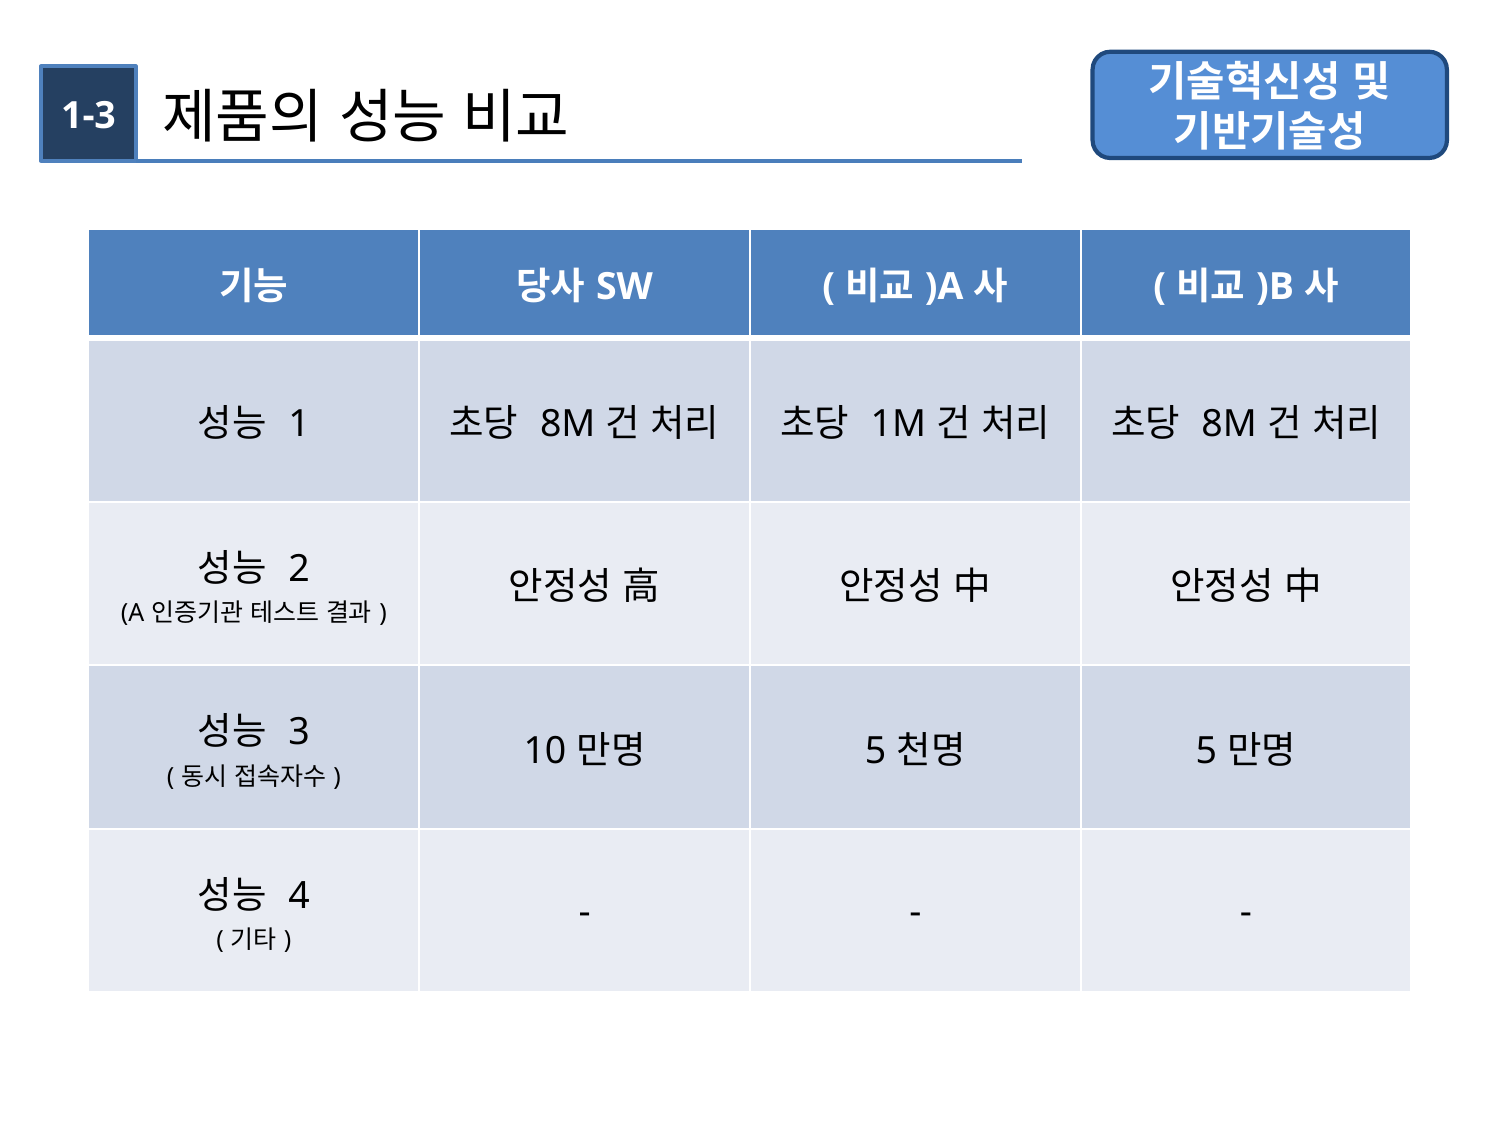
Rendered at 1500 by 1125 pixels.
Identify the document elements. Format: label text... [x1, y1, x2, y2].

table_cell 초당 1M건 처리 [751, 341, 1080, 501]
table_cell - [751, 830, 1080, 991]
table_cell 성능 1 [89, 341, 418, 501]
table_header (비교)B사 [1082, 230, 1410, 335]
table_cell 5만명 [1082, 666, 1410, 828]
table_cell 5천명 [751, 666, 1080, 828]
text_box 기술혁신성 및 기반기술성 [1090, 49, 1450, 161]
table_header (비교)A사 [751, 230, 1080, 335]
table_cell - [1082, 830, 1410, 991]
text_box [40, 66, 1022, 162]
table_cell 초당 8M건 처리 [420, 341, 749, 501]
table_cell 성능 2 (A인증기관 테스트 결과) [89, 503, 418, 664]
table_cell 안정성 高 [420, 503, 749, 664]
table_header 기능 [89, 230, 418, 335]
table_cell 성능 4 (기타) [89, 830, 418, 991]
table_cell 초당 8M건 처리 [1082, 341, 1410, 501]
table_cell - [420, 830, 749, 991]
table_cell 10만명 [420, 666, 749, 828]
table_cell 안정성 中 [1082, 503, 1410, 664]
table_header 당사SW [420, 230, 749, 335]
table_cell 성능 3 (동시 접속자수) [89, 666, 418, 828]
table_cell 안정성 中 [751, 503, 1080, 664]
